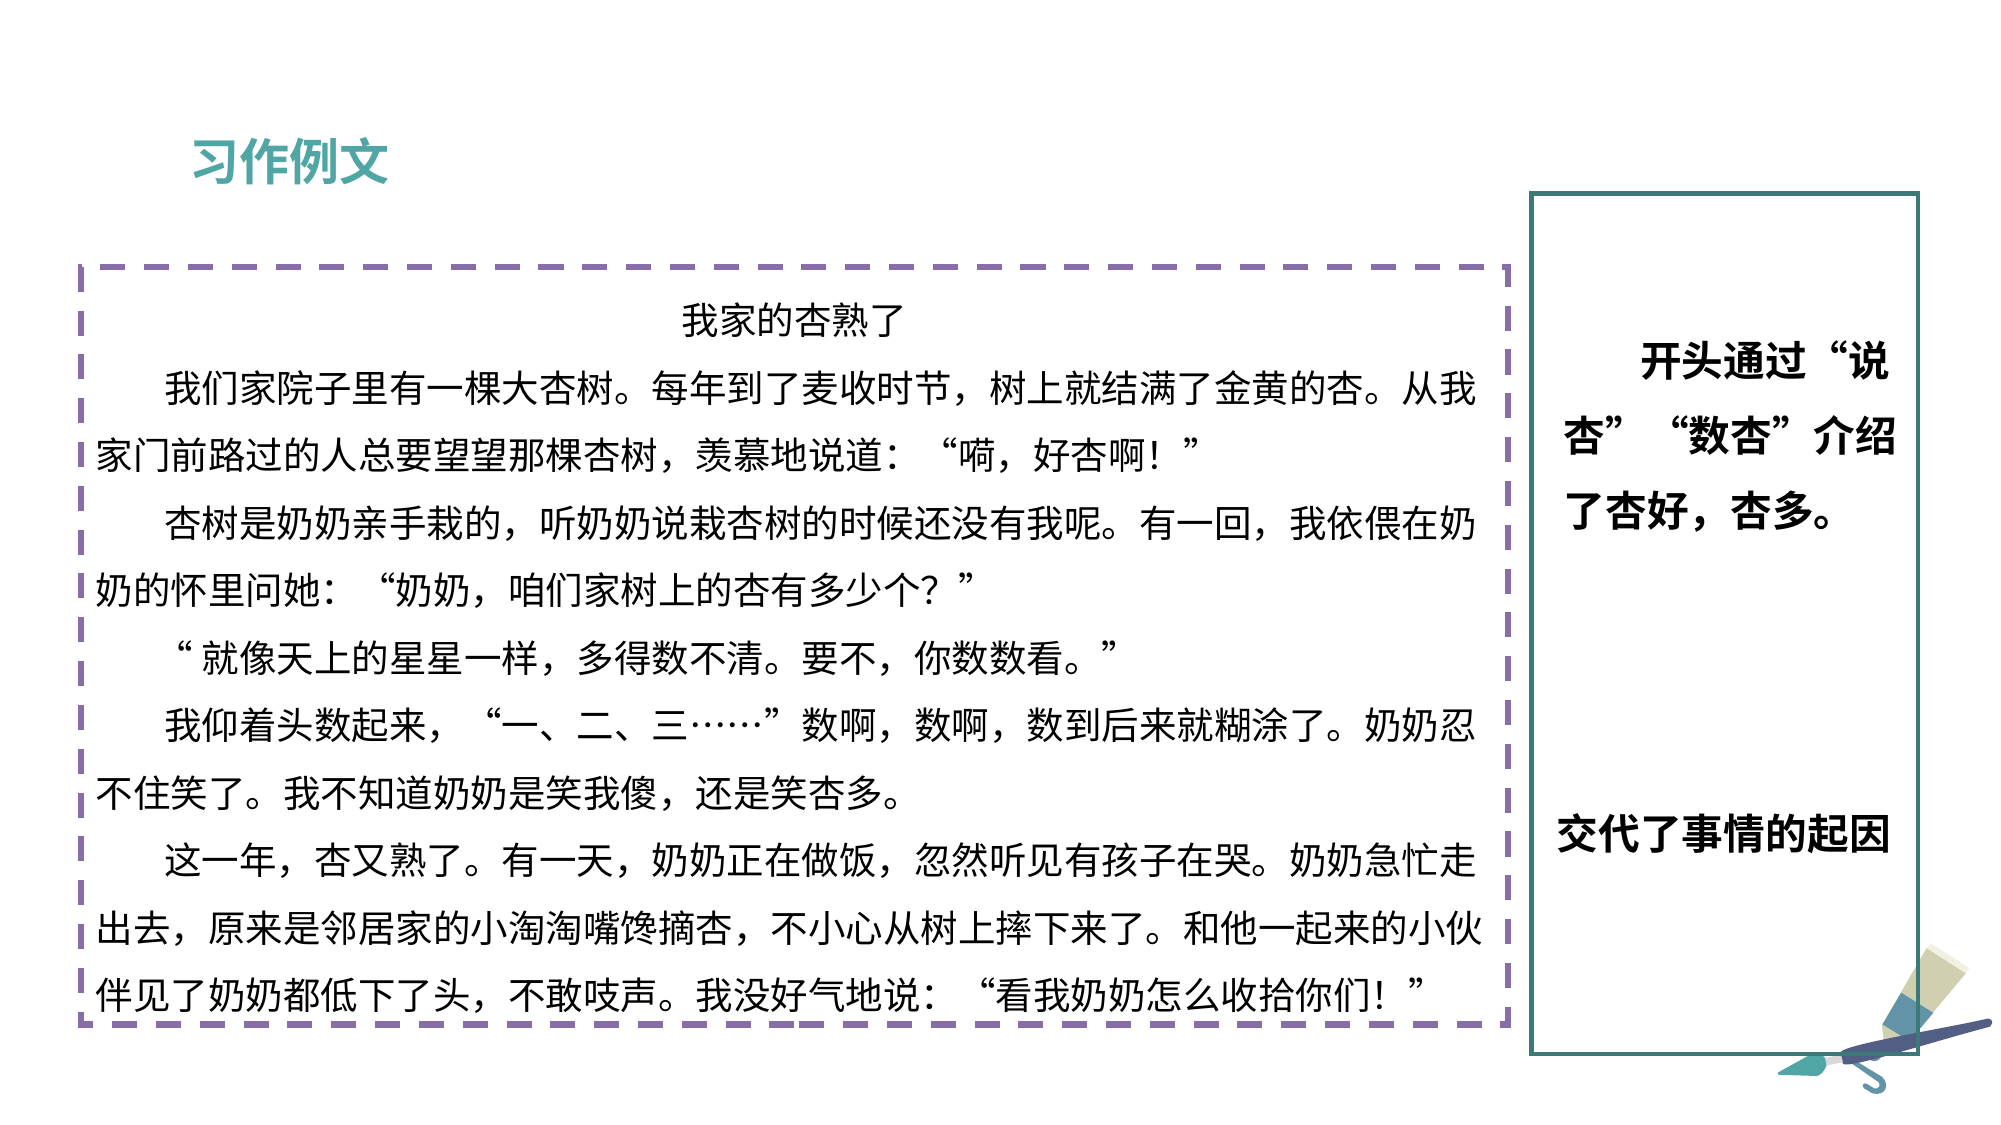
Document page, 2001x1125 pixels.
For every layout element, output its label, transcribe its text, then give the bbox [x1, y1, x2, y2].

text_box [1811, 945, 1974, 1125]
text_box 习作例文 [174, 123, 405, 199]
text_box [1530, 193, 1919, 1055]
text_box 我家的杏熟了 我们家院子里有一棵大杏树。每年到了麦收时节，树上就结满了金黄的杏。从我家门前路过的人总要望望那棵杏树，羡慕地说道：“嗬，好杏啊！” 杏树是奶奶亲手栽的，听奶奶说栽杏树的时候还没有我呢。有一回，我依偎在奶奶的怀里问她：“奶奶，咱们家树上的杏有多少个？” “就像天上的星星一样，多得数不清。要不，你数数看。” 我仰着头数起来，“一、二、三……”数啊，数啊，数到后来就糊涂了。奶奶忍不住笑了。我不知道奶奶是笑我傻，还是笑杏多。 这一年，杏又熟了。有一天，奶奶正在做饭，忽然听见有孩子在哭。奶奶急忙走出去，原来是邻居家的小淘淘嘴馋摘杏，不小心从树上摔下来了。和他一起来的小伙伴见了奶奶都低下了头，不敢吱声。我没好气地说：“看我奶奶怎么收拾你们！” [80, 266, 1509, 1025]
text_box 开头通过“说杏”“数杏”介绍了杏好，杏多。 [1548, 302, 1919, 543]
text_box 交代了事情的起因 [1541, 775, 1906, 865]
